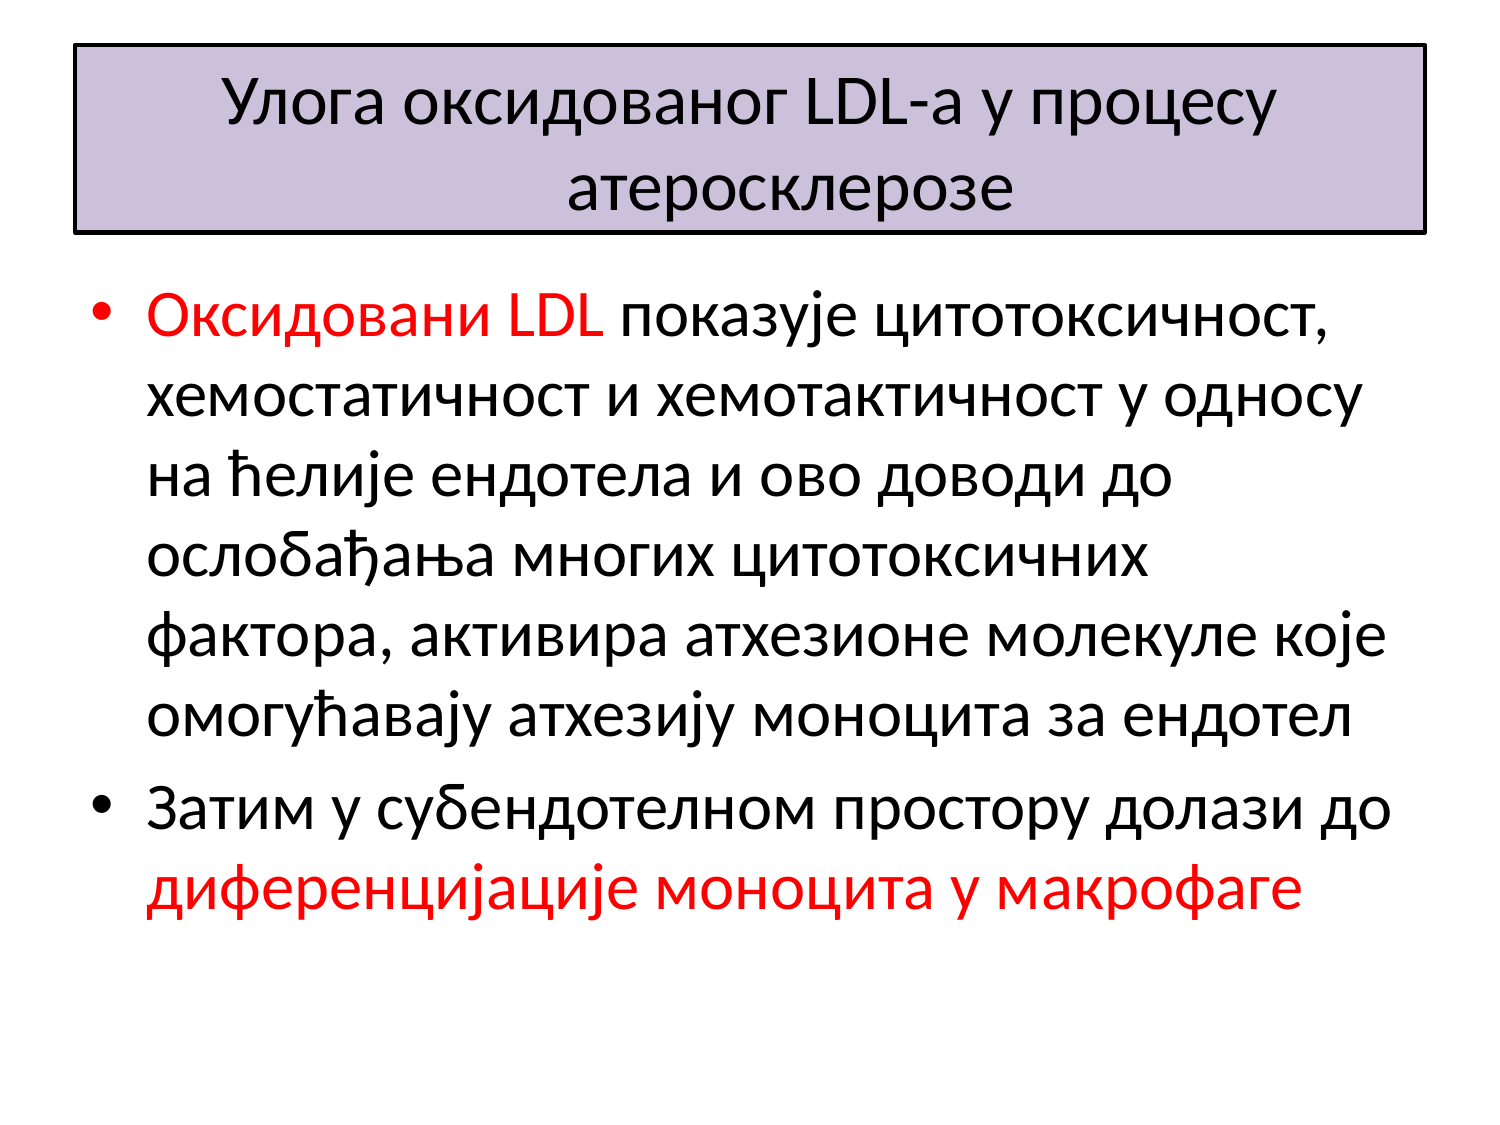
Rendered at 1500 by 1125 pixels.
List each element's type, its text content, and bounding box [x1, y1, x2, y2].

list Оксидовани LDL показује цитотоксичност, хемостатичност и хемотактичност у односу на ћелије ендотела и ово доводи до ослобађања многих цитотоксичних фактора, активира атхезионе молекуле које омогућавају атхезију моноцита за ендотел Затим у субендотелном простору долази до диференцијације моноцита у макрофаге [75, 262, 1425, 1005]
title Улога оксидованог LDL-a у процесу атеросклерозе [73, 43, 1427, 235]
